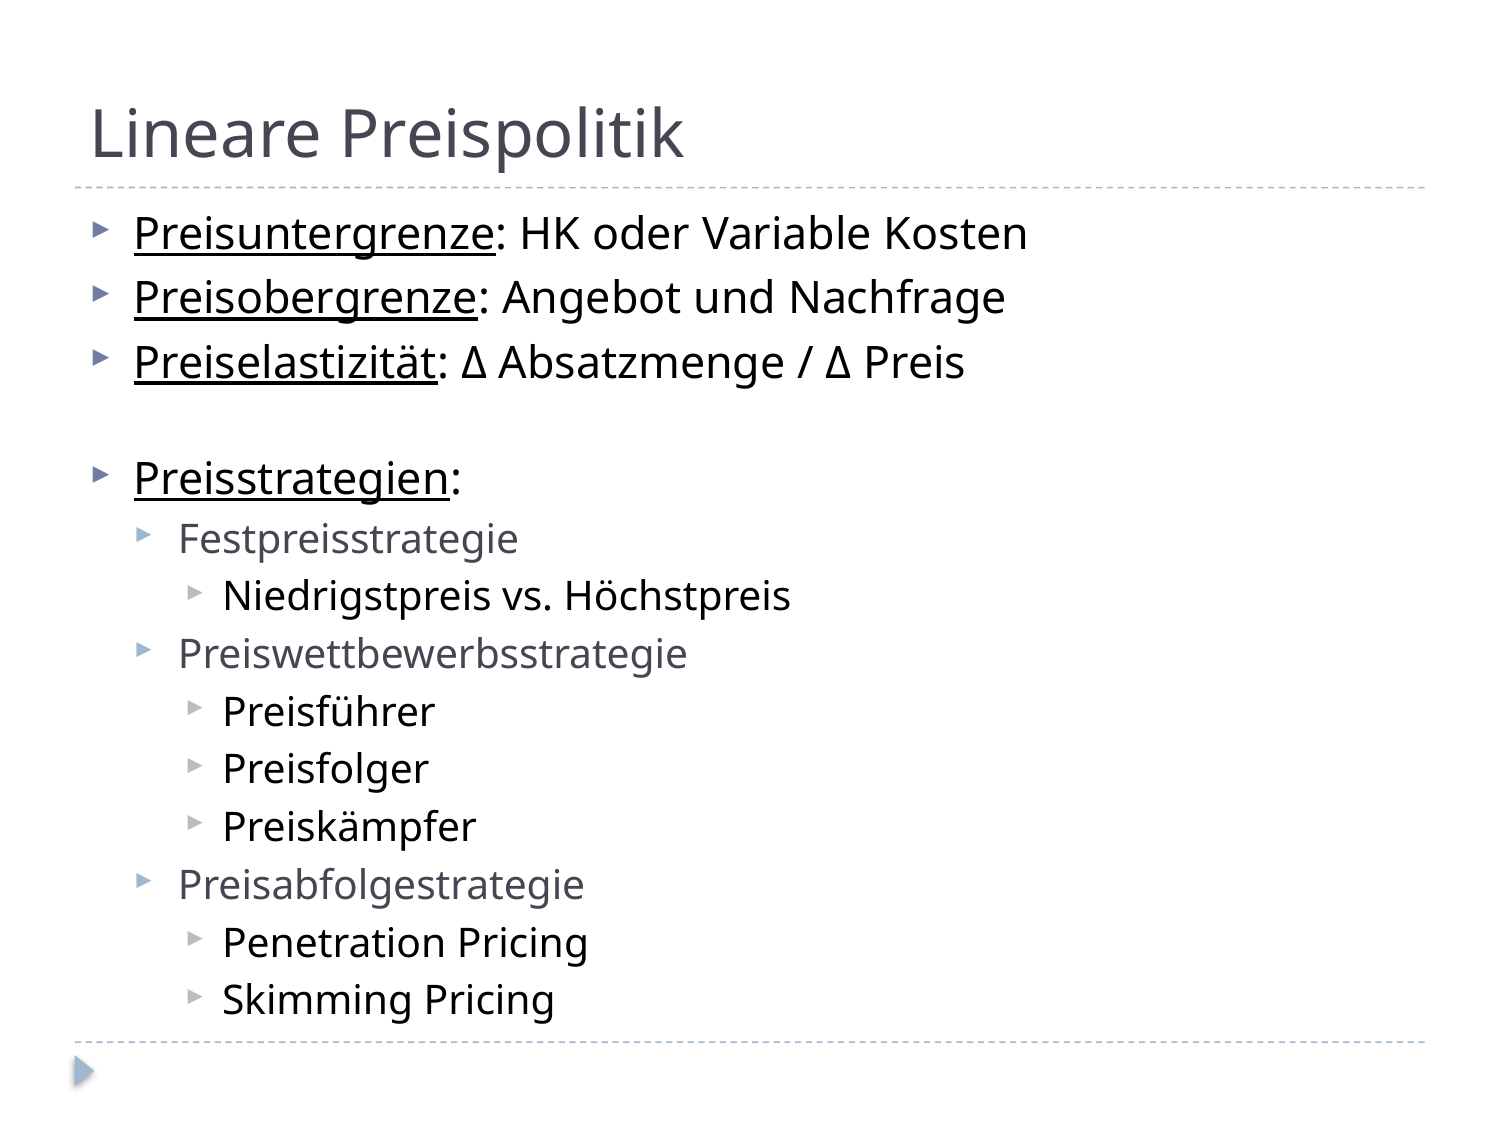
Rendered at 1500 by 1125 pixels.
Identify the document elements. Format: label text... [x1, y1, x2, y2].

title Lineare Preispolitik [75, 32, 1425, 181]
list Preisuntergrenze: HK oder Variable Kosten Preisobergrenze: Angebot und Nachfrage Preiselastizität: Δ Absatzmenge / Δ Preis Preisstrategien: Festpreisstrategie Niedrigstpreis vs. Höchstpreis Preiswettbewerbsstrategie Preisführer Preisfolger Preiskämpfer Preisabfolgestrategie Penetration Pricing Skimming Pricing [75, 200, 1425, 1035]
